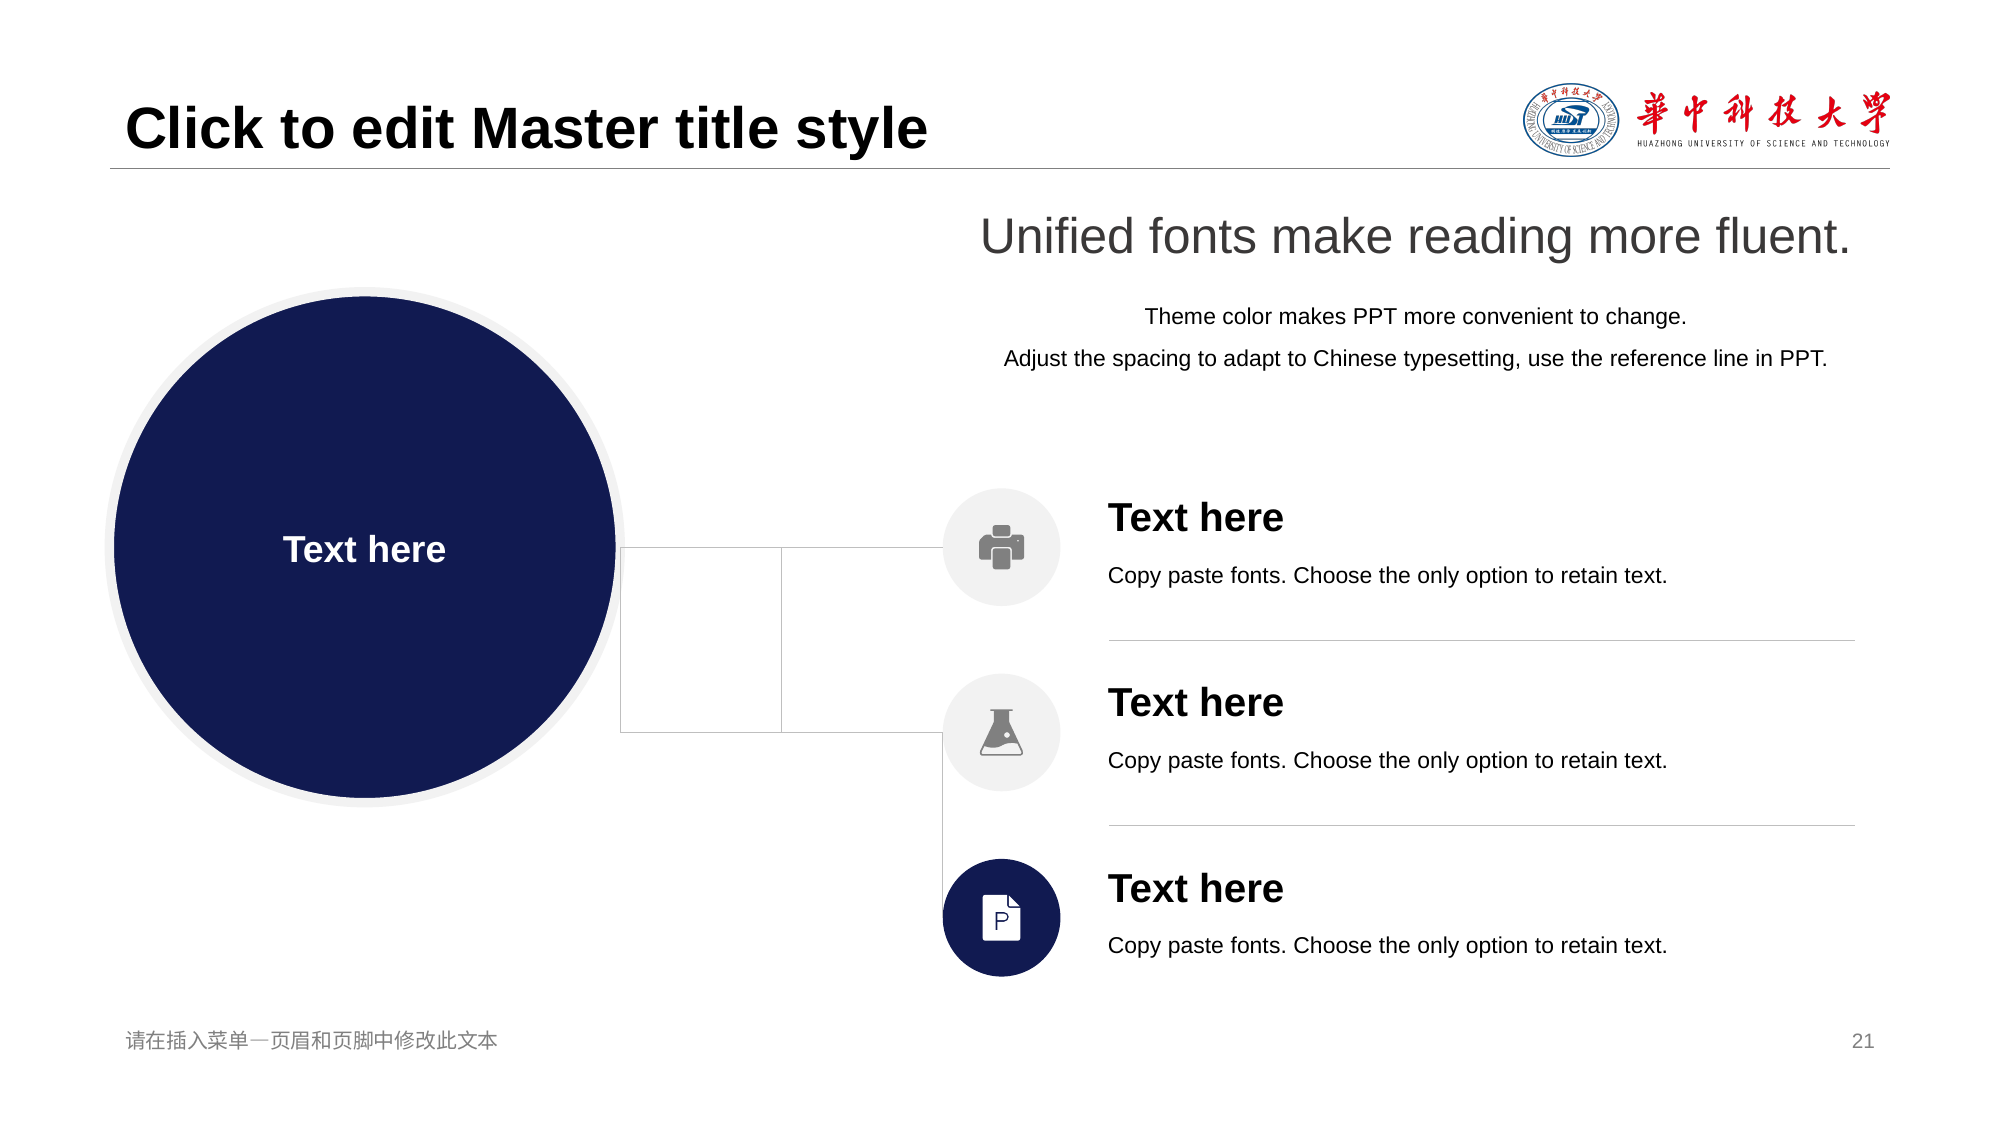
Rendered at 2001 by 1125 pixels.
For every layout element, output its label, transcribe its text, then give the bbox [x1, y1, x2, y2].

slide_number 21 [1412, 1023, 1890, 1058]
title Click to edit Master title style [109, 0, 1890, 169]
footer 请在插入菜单—页眉和页脚中修改此文本 [109, 1023, 790, 1058]
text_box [109, 185, 1890, 982]
